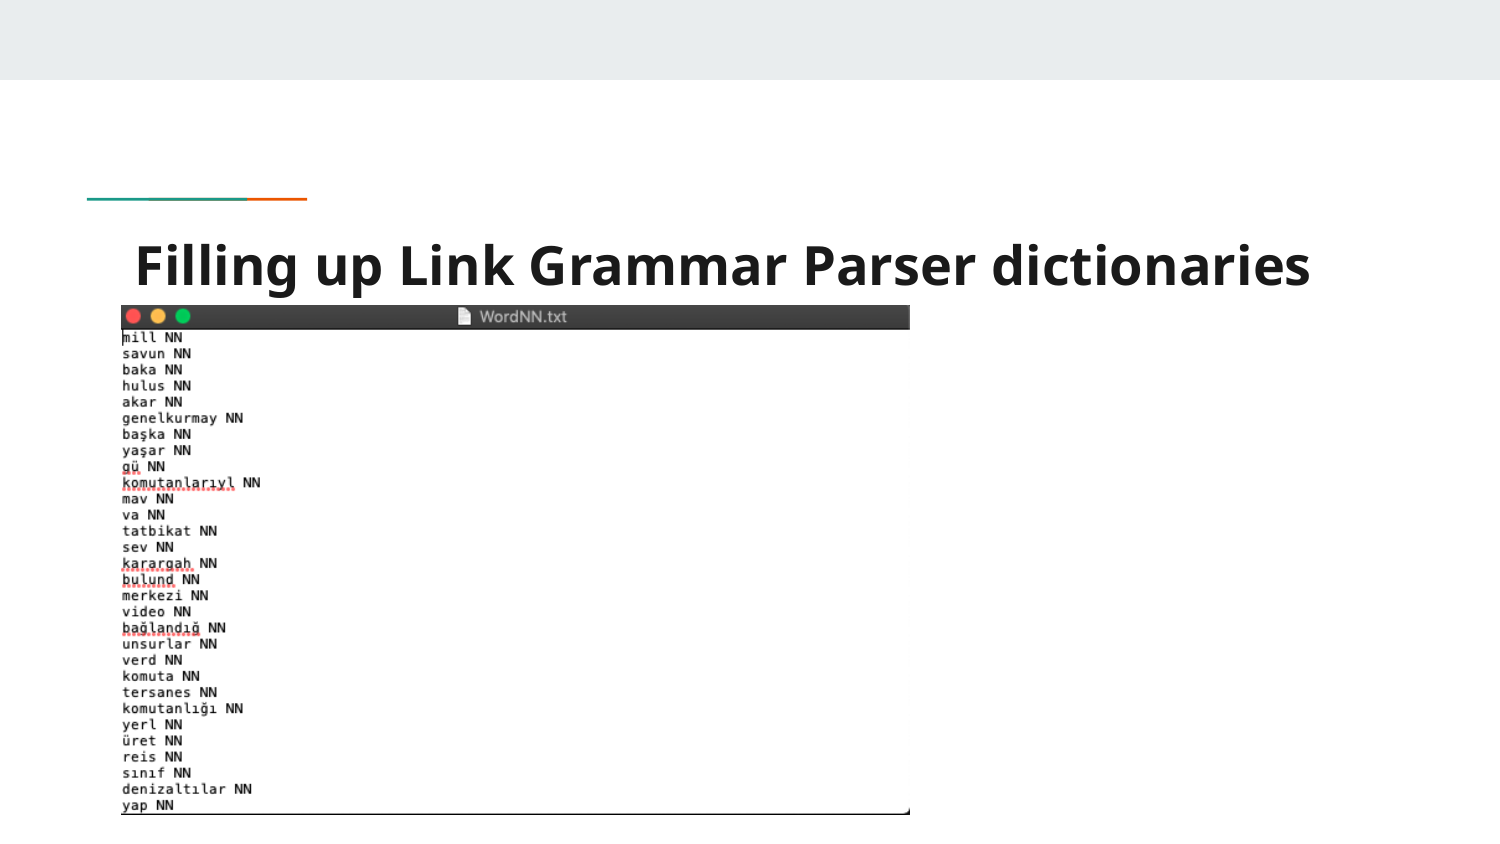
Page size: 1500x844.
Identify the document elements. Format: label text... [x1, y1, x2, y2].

title Filling up Link Grammar Parser dictionaries [119, 216, 1381, 305]
picture [121, 305, 910, 815]
